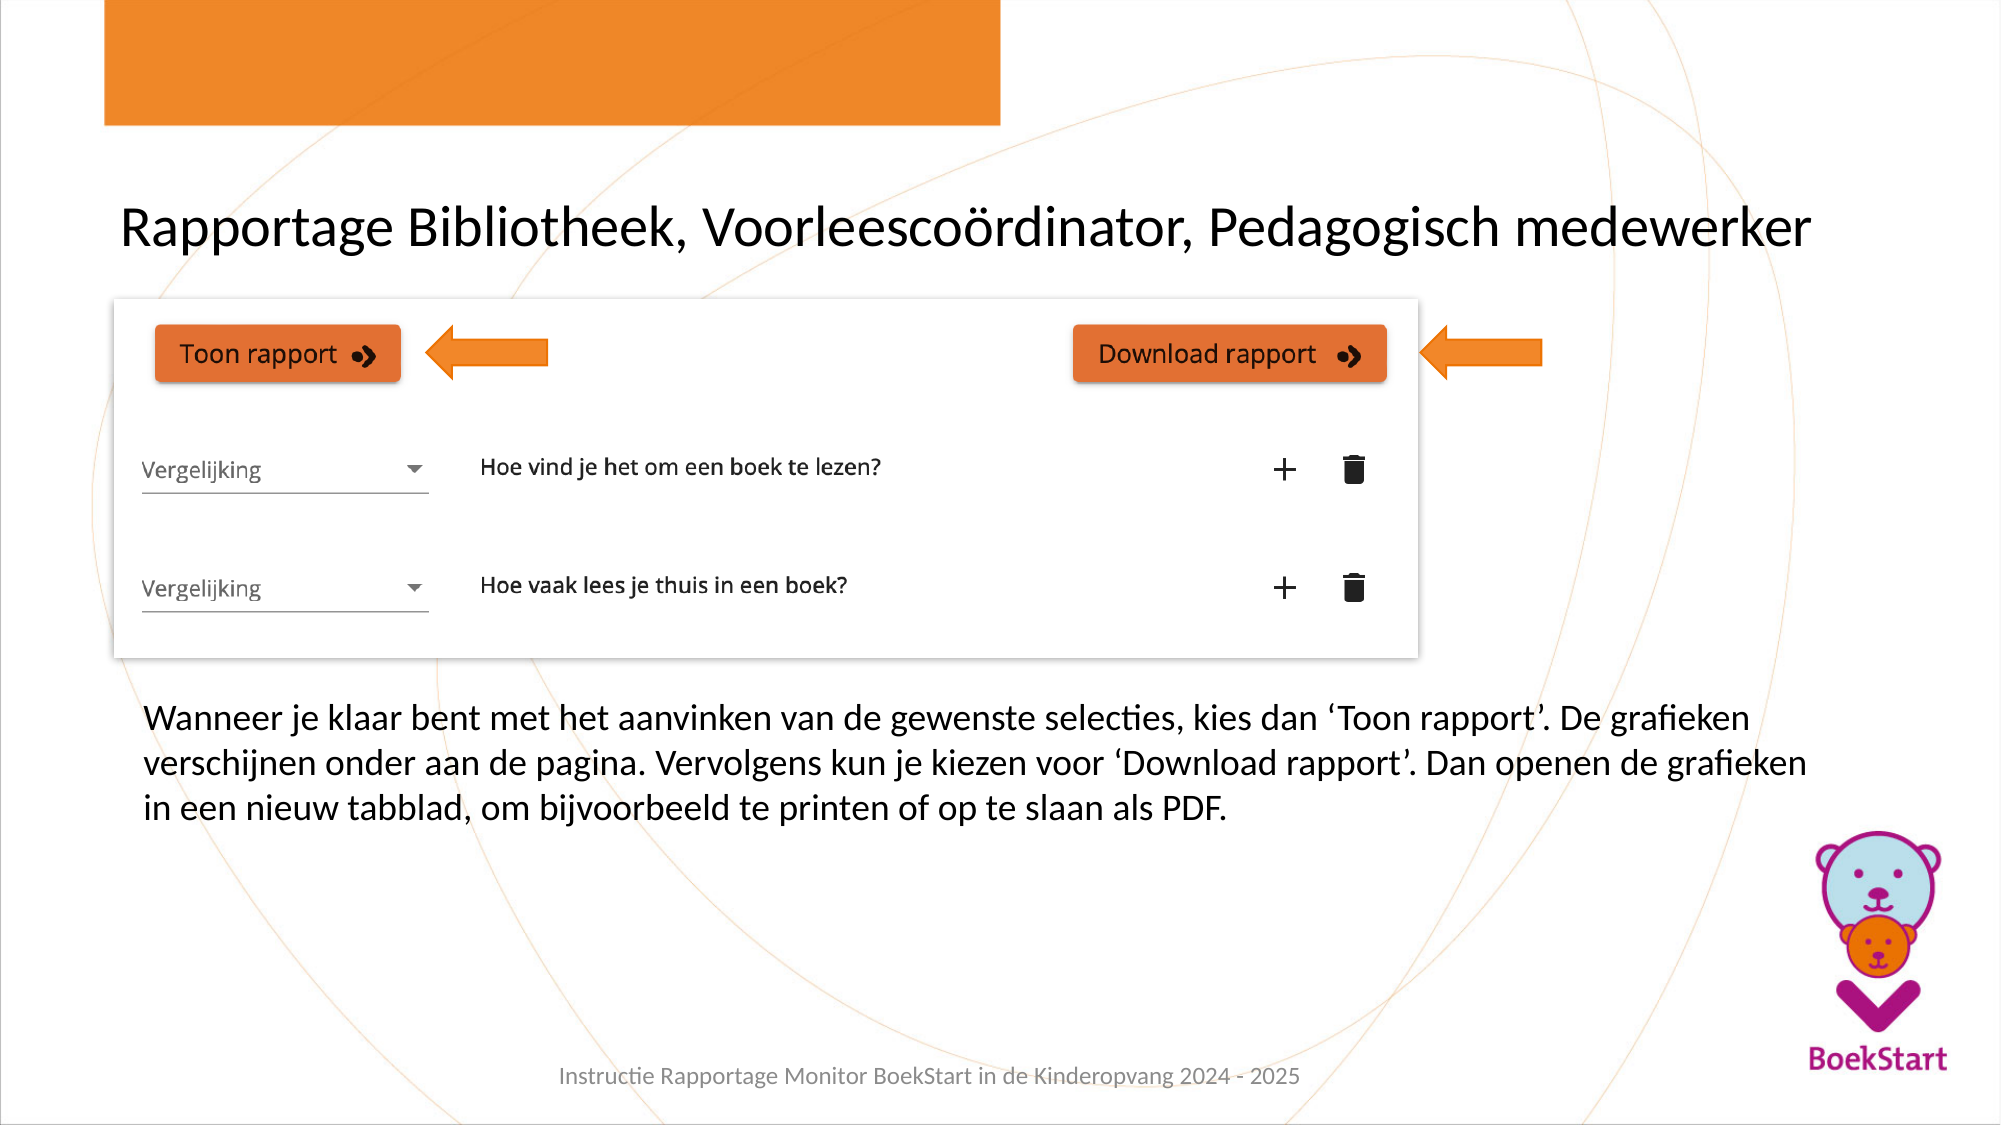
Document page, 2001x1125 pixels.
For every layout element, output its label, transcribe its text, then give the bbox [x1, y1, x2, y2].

text_box Wanneer je klaar bent met het aanvinken van de gewenste selecties, kies dan ‘Toon rapport’. De grafieken verschijnen onder aan de pagina. Vervolgens kun je kiezen voor ‘Download rapport’. Dan openen de grafieken in een nieuw tabblad, om bijvoorbeeld te printen of op te slaan als PDF. [128, 685, 1847, 836]
picture [0, 0, 2001, 1125]
title Rapportage Bibliotheek, Voorleescoördinator, Pedagogisch medewerker [105, 158, 1863, 297]
footer Instructie Rapportage Monitor BoekStart in de Kinderopvang 2024 - 2025 [486, 1044, 1386, 1105]
text_box [1419, 324, 1543, 381]
